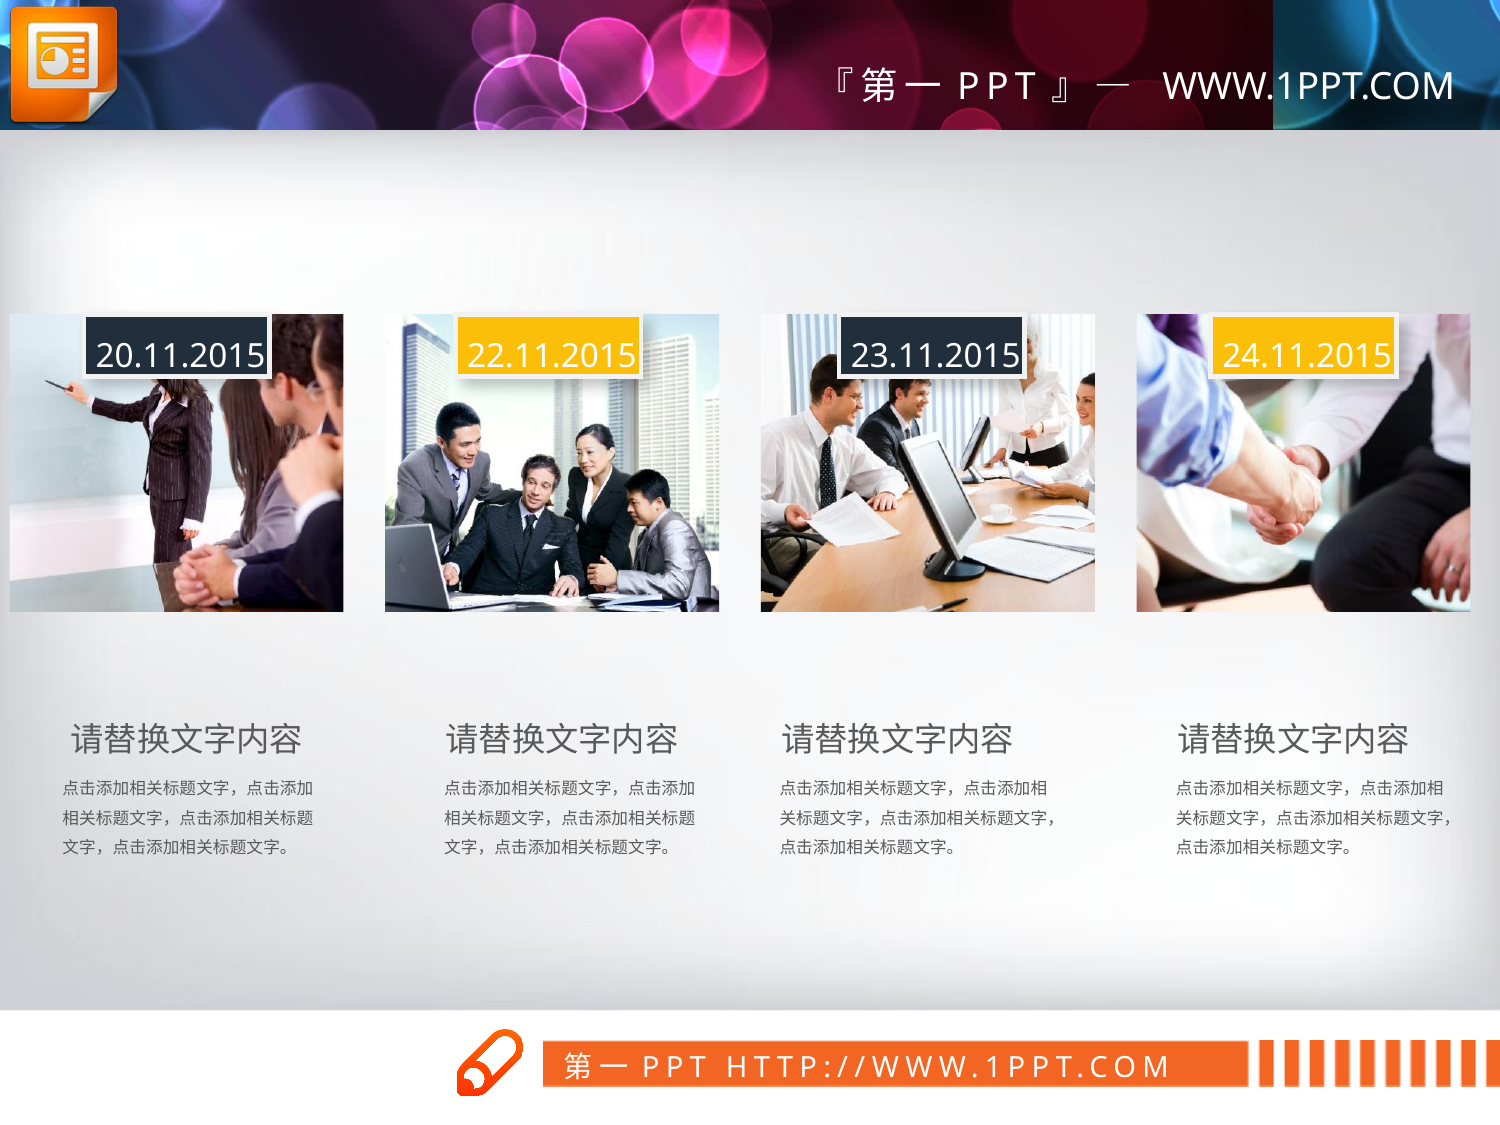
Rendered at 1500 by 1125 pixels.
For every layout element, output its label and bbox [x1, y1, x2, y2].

text_box [1136, 314, 1471, 867]
picture [543, 1040, 1500, 1087]
text_box [9, 314, 345, 867]
text_box [760, 314, 1096, 867]
picture [0, 0, 1500, 1012]
text_box [384, 314, 720, 863]
